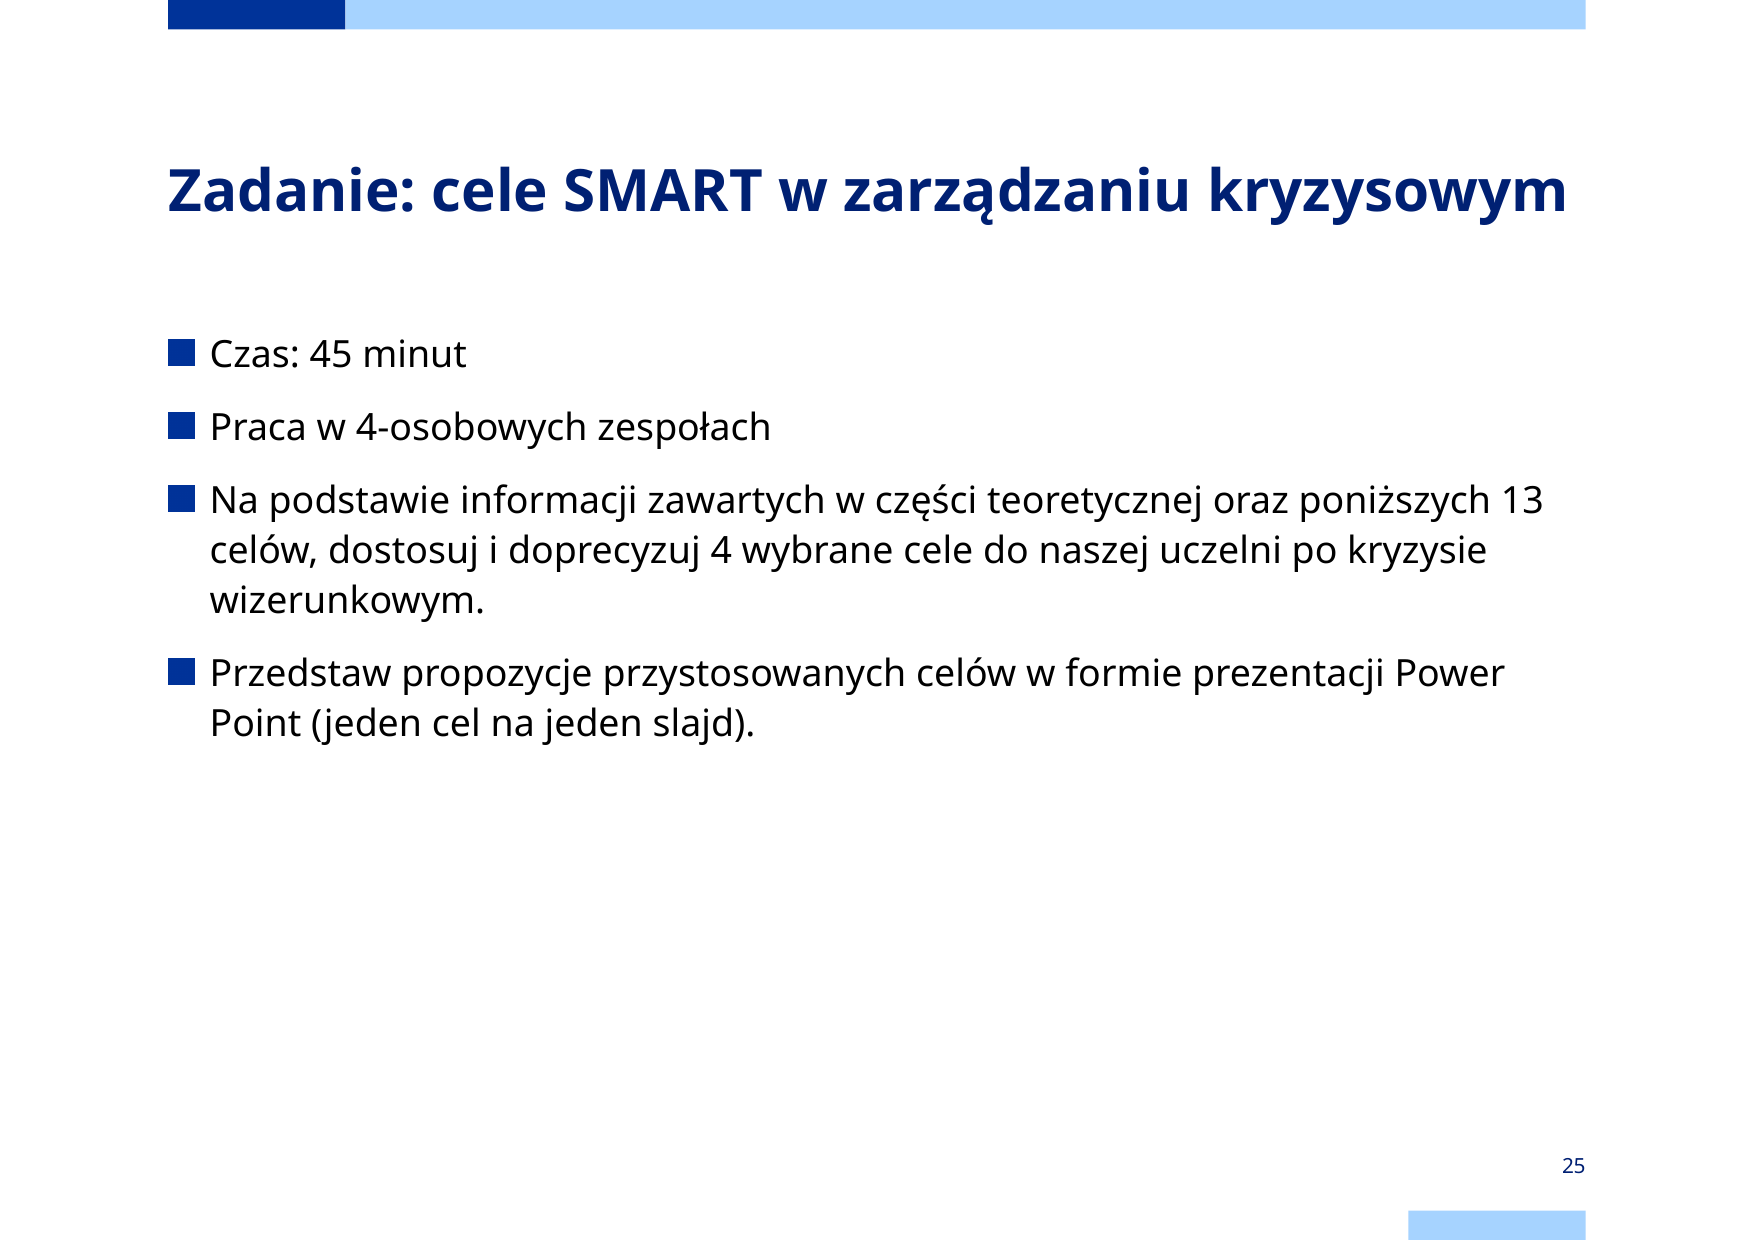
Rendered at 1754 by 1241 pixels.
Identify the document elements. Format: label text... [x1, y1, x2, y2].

picture [168, 412, 195, 439]
list Czas: 45 minut Praca w 4-osobowych zespołach Na podstawie informacji zawartych w części teoretycznej oraz poniższych 13 celów, dostosuj i doprecyzuj 4 wybrane cele do naszej uczelni po kryzysie wizerunkowym. Przedstaw propozycje przystosowanych celów w formie prezentacji Power Point (jeden cel na jeden slajd). [168, 324, 1586, 1093]
title Zadanie: cele SMART w zarządzaniu kryzysowym [168, 147, 1586, 324]
picture [168, 485, 195, 512]
picture [168, 339, 195, 366]
slide_number 25 [1408, 1151, 1586, 1182]
picture [168, 658, 195, 685]
